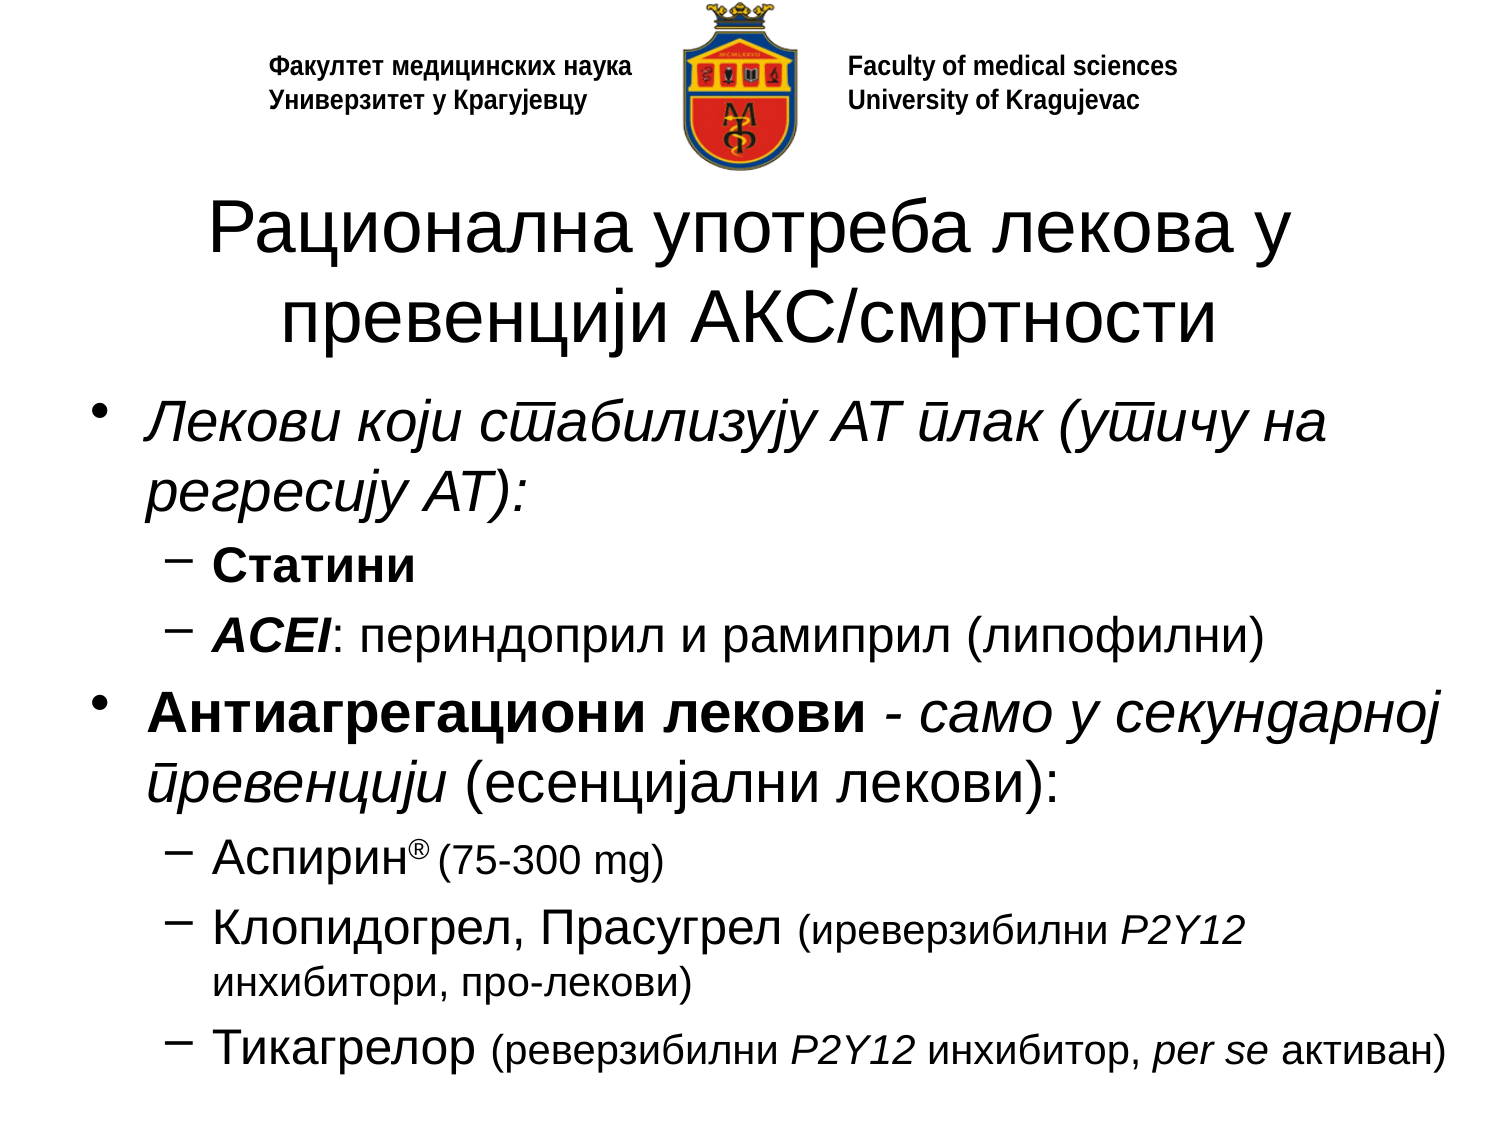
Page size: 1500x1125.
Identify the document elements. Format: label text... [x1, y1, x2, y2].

list Лекови који стабилизују АТ плак (утичу на регресију АТ): Статини ACEI: периндоприл и рамиприл (липофилни) Антиагрегациони лекови - само у секундарној превенцији (есенцијални лекови): Аспирин® (75-300 mg) Клопидогрел, Прасугрел (иреверзибилни P2Y12 инхибитори, про-лекови) Тикагрелор (реверзибилни P2Y12 инхибитор, per se активан) [74, 374, 1471, 1118]
title Рационална употреба лекова у превенцији АКС/смртности [74, 173, 1426, 362]
